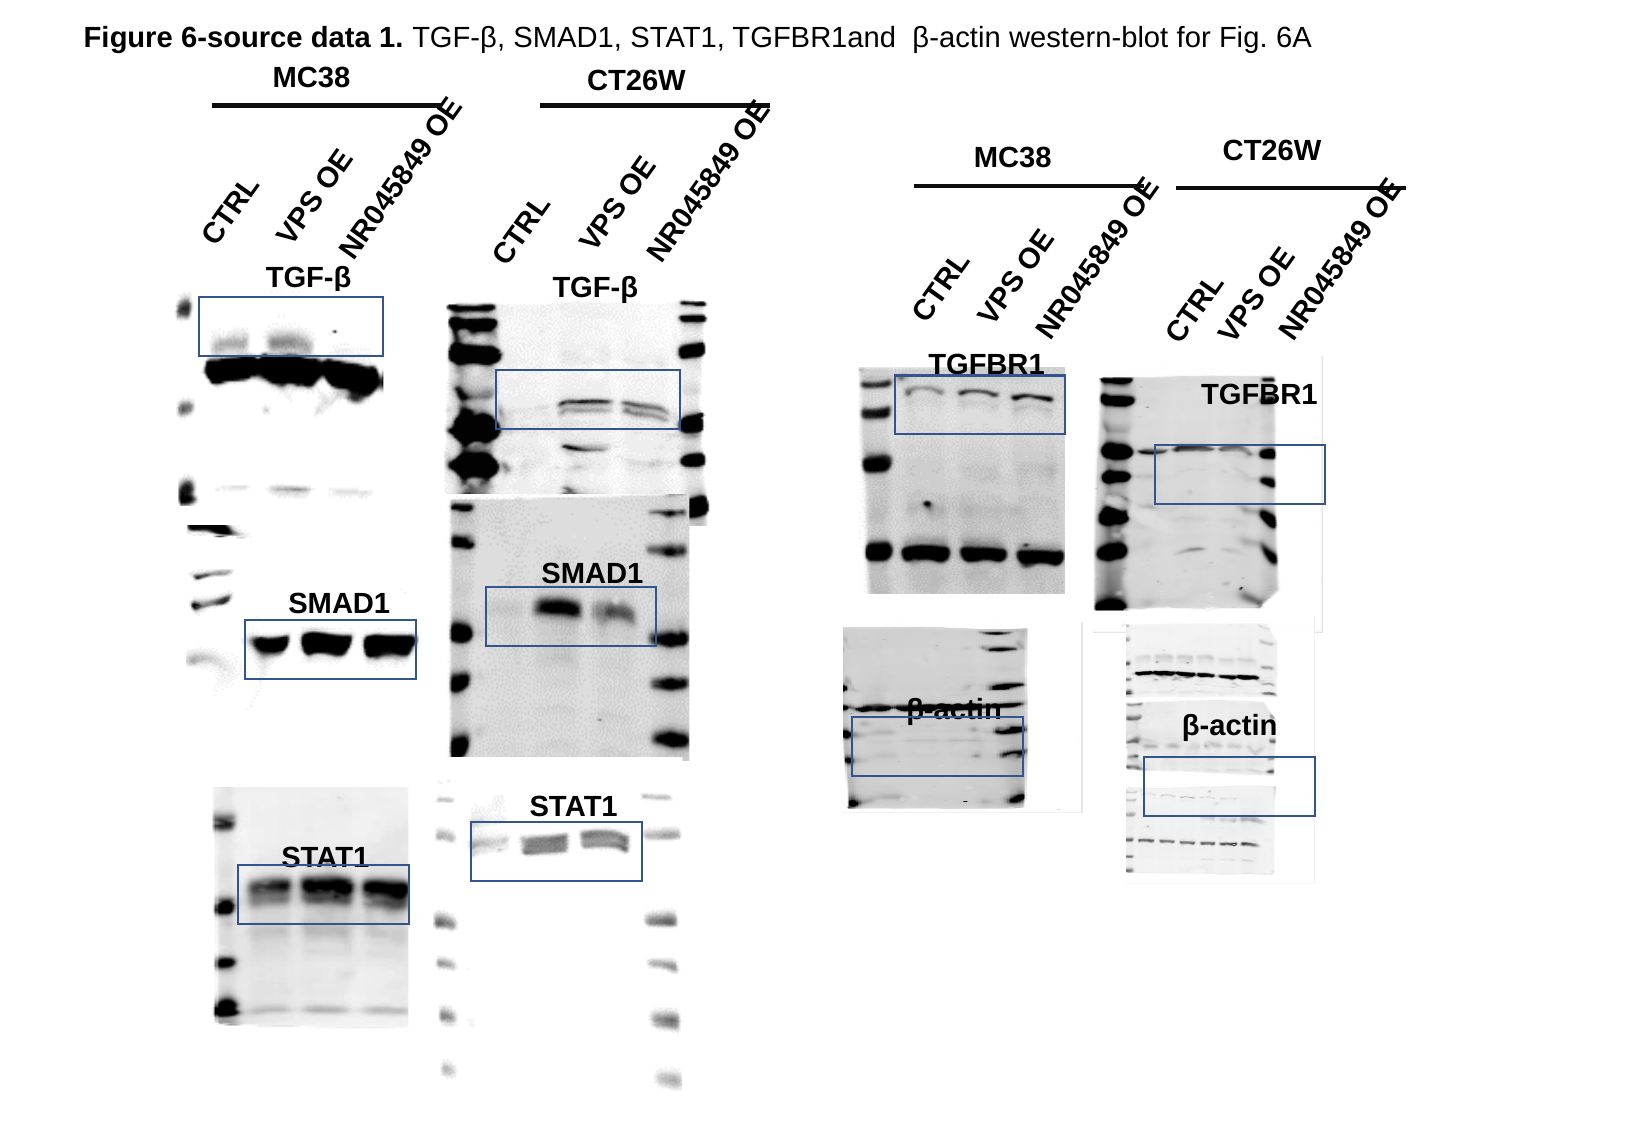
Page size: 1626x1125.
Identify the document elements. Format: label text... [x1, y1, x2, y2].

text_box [166, 250, 444, 506]
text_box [913, 110, 1448, 380]
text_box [444, 302, 770, 526]
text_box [212, 30, 812, 302]
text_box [185, 524, 444, 805]
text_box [1093, 380, 1418, 633]
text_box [1126, 615, 1399, 884]
text_box Figure 6-source data 1. TGF-β, SMAD1, STAT1, TGFBR1and β-actin western-blot for Fig. 6A [69, 10, 1625, 61]
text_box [444, 494, 759, 761]
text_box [843, 622, 1123, 813]
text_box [858, 338, 1145, 594]
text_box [203, 746, 747, 1101]
